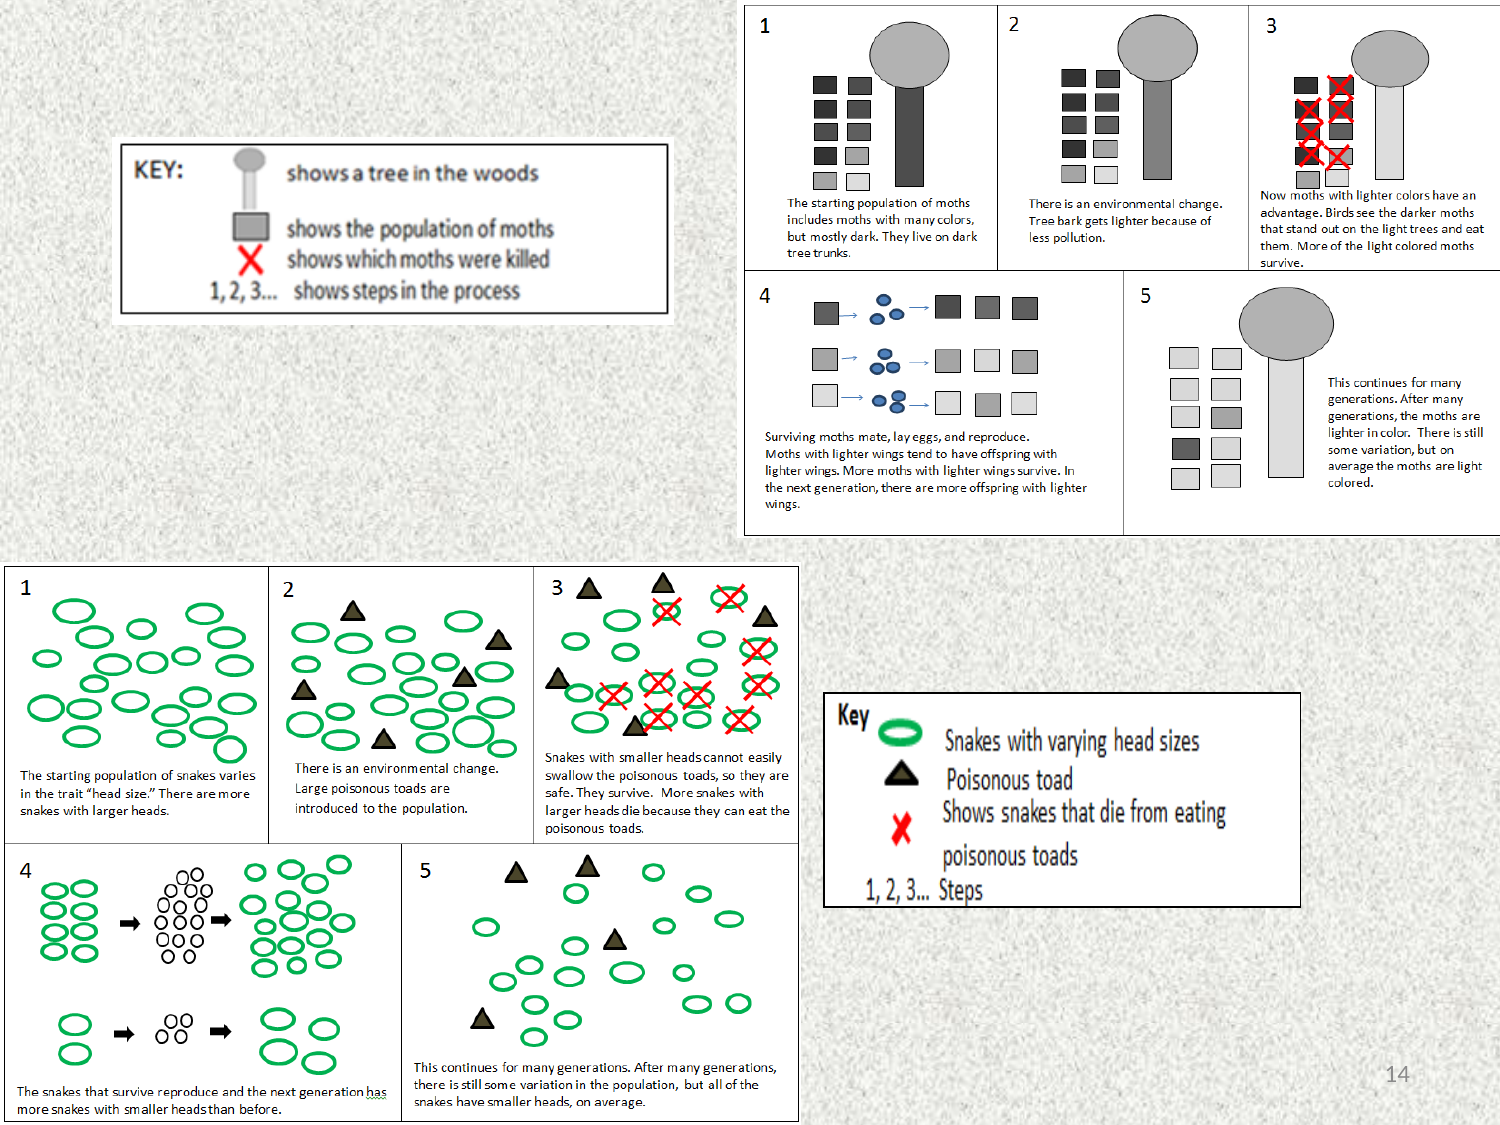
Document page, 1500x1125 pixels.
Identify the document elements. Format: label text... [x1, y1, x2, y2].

picture [0, 0, 1500, 1125]
slide_number 14 [1074, 1042, 1425, 1103]
